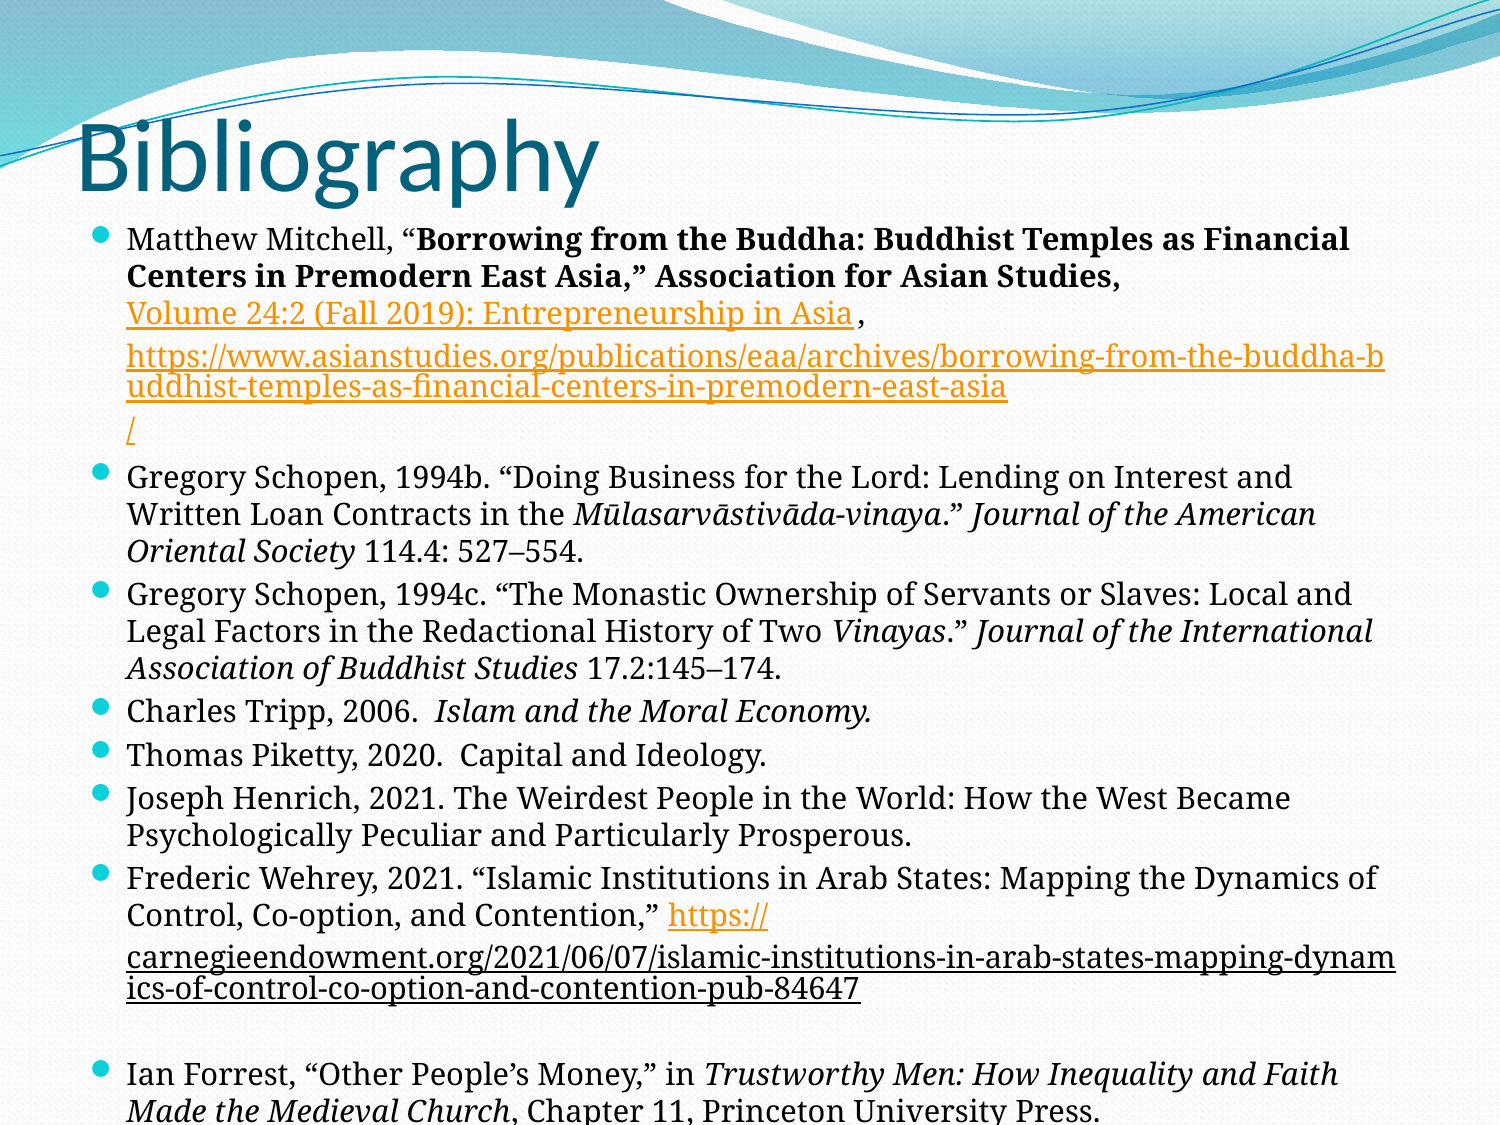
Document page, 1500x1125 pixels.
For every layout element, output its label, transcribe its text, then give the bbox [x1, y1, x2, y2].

title Bibliography [75, 75, 1425, 212]
list Matthew Mitchell, “Borrowing from the Buddha: Buddhist Temples as Financial Centers in Premodern East Asia,” Association for Asian Studies, Volume 24:2 (Fall 2019): Entrepreneurship in Asia, https://www.asianstudies.org/publications/eaa/archives/borrowing-from-the-buddha-buddhist-temples-as-financial-centers-in-premodern-east-asia/ Gregory Schopen, 1994b. “Doing Business for the Lord: Lending on Interest and Written Loan Contracts in the Mūlasarvāstivāda-vinaya.” Journal of the American Oriental Society 114.4: 527–554. Gregory Schopen, 1994c. “The Monastic Ownership of Servants or Slaves: Local and Legal Factors in the Redactional History of Two Vinayas.” Journal of the International Association of Buddhist Studies 17.2:145–174. Charles Tripp, 2006. Islam and the Moral Economy. Thomas Piketty, 2020. Capital and Ideology. Joseph Henrich, 2021. The Weirdest People in the World: How the West Became Psychologically Peculiar and Particularly Prosperous. Frederic Wehrey, 2021. “Islamic Institutions in Arab States: Mapping the Dynamics of Control, Co-option, and Contention,” https://carnegieendowment.org/2021/06/07/islamic-institutions-in-arab-states-mapping-dynamics-of-control-co-option-and-contention-pub-84647 Ian Forrest, “Other People’s Money,” in Trustworthy Men: How Inequality and Faith Made the Medieval Church, Chapter 11, Princeton University Press. [75, 212, 1425, 1088]
